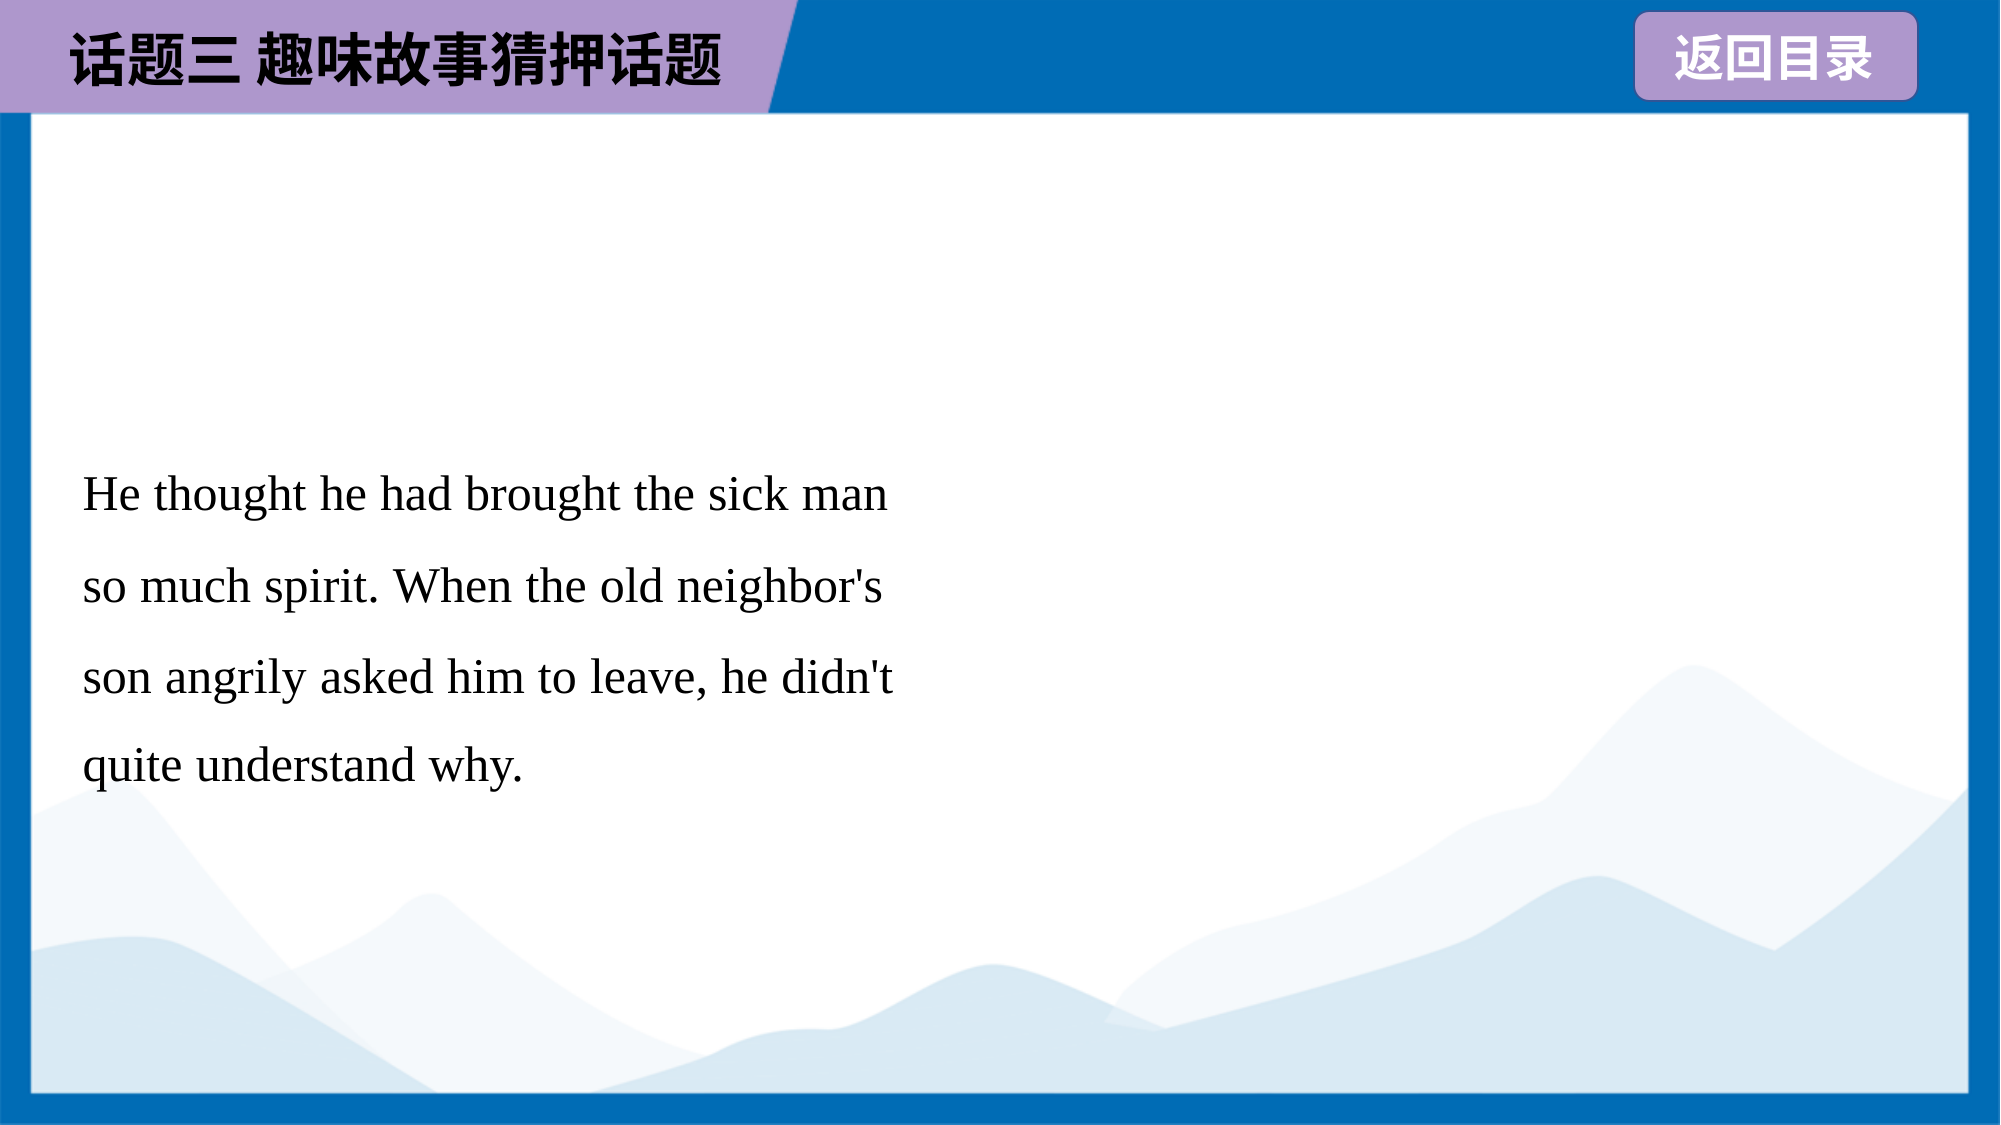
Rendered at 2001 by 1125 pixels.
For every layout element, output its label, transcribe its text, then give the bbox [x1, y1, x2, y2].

text_box He thought he had brought the sick man so much spirit. When the old neighbor's son angrily asked him to leave, he didn't quite understand why. [82, 424, 984, 782]
picture [0, 0, 2000, 1125]
